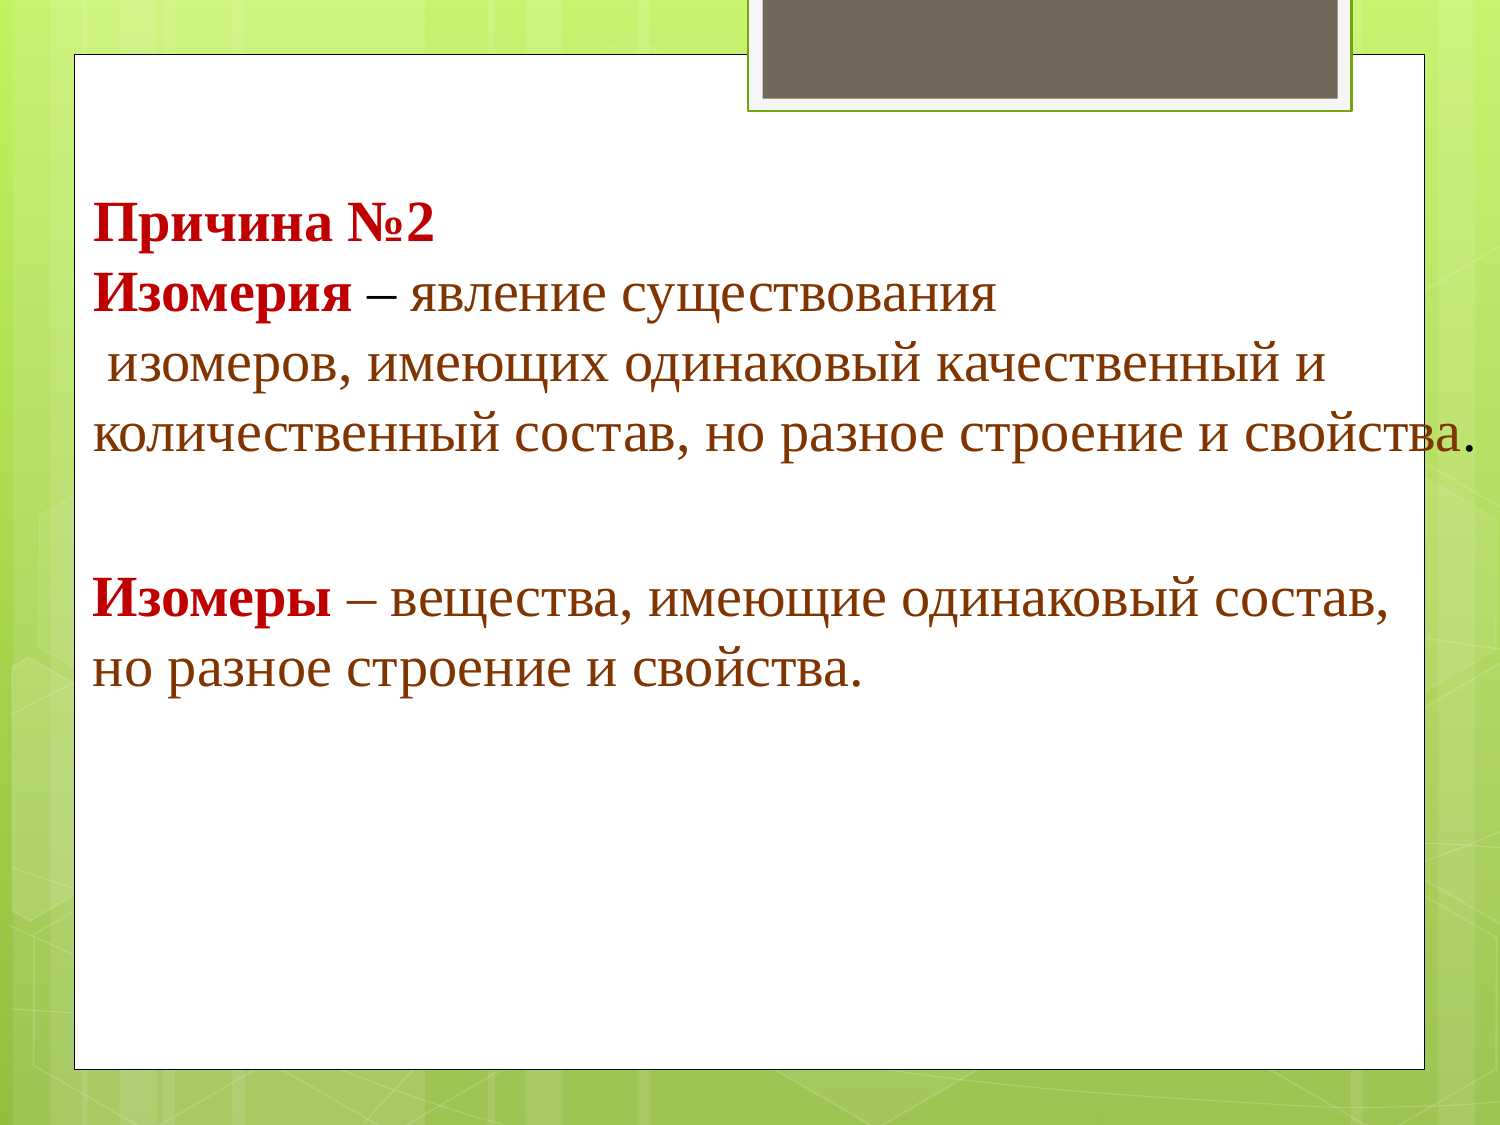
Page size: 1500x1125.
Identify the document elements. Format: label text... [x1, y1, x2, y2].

text_box Причина №2 Изомерия – явление существования изомеров, имеющих одинаковый качественный и количественный состав, но разное строение и свойства. [78, 175, 1492, 471]
text_box Изомеры – вещества, имеющие одинаковый состав, но разное строение и свойства. [78, 550, 1420, 706]
